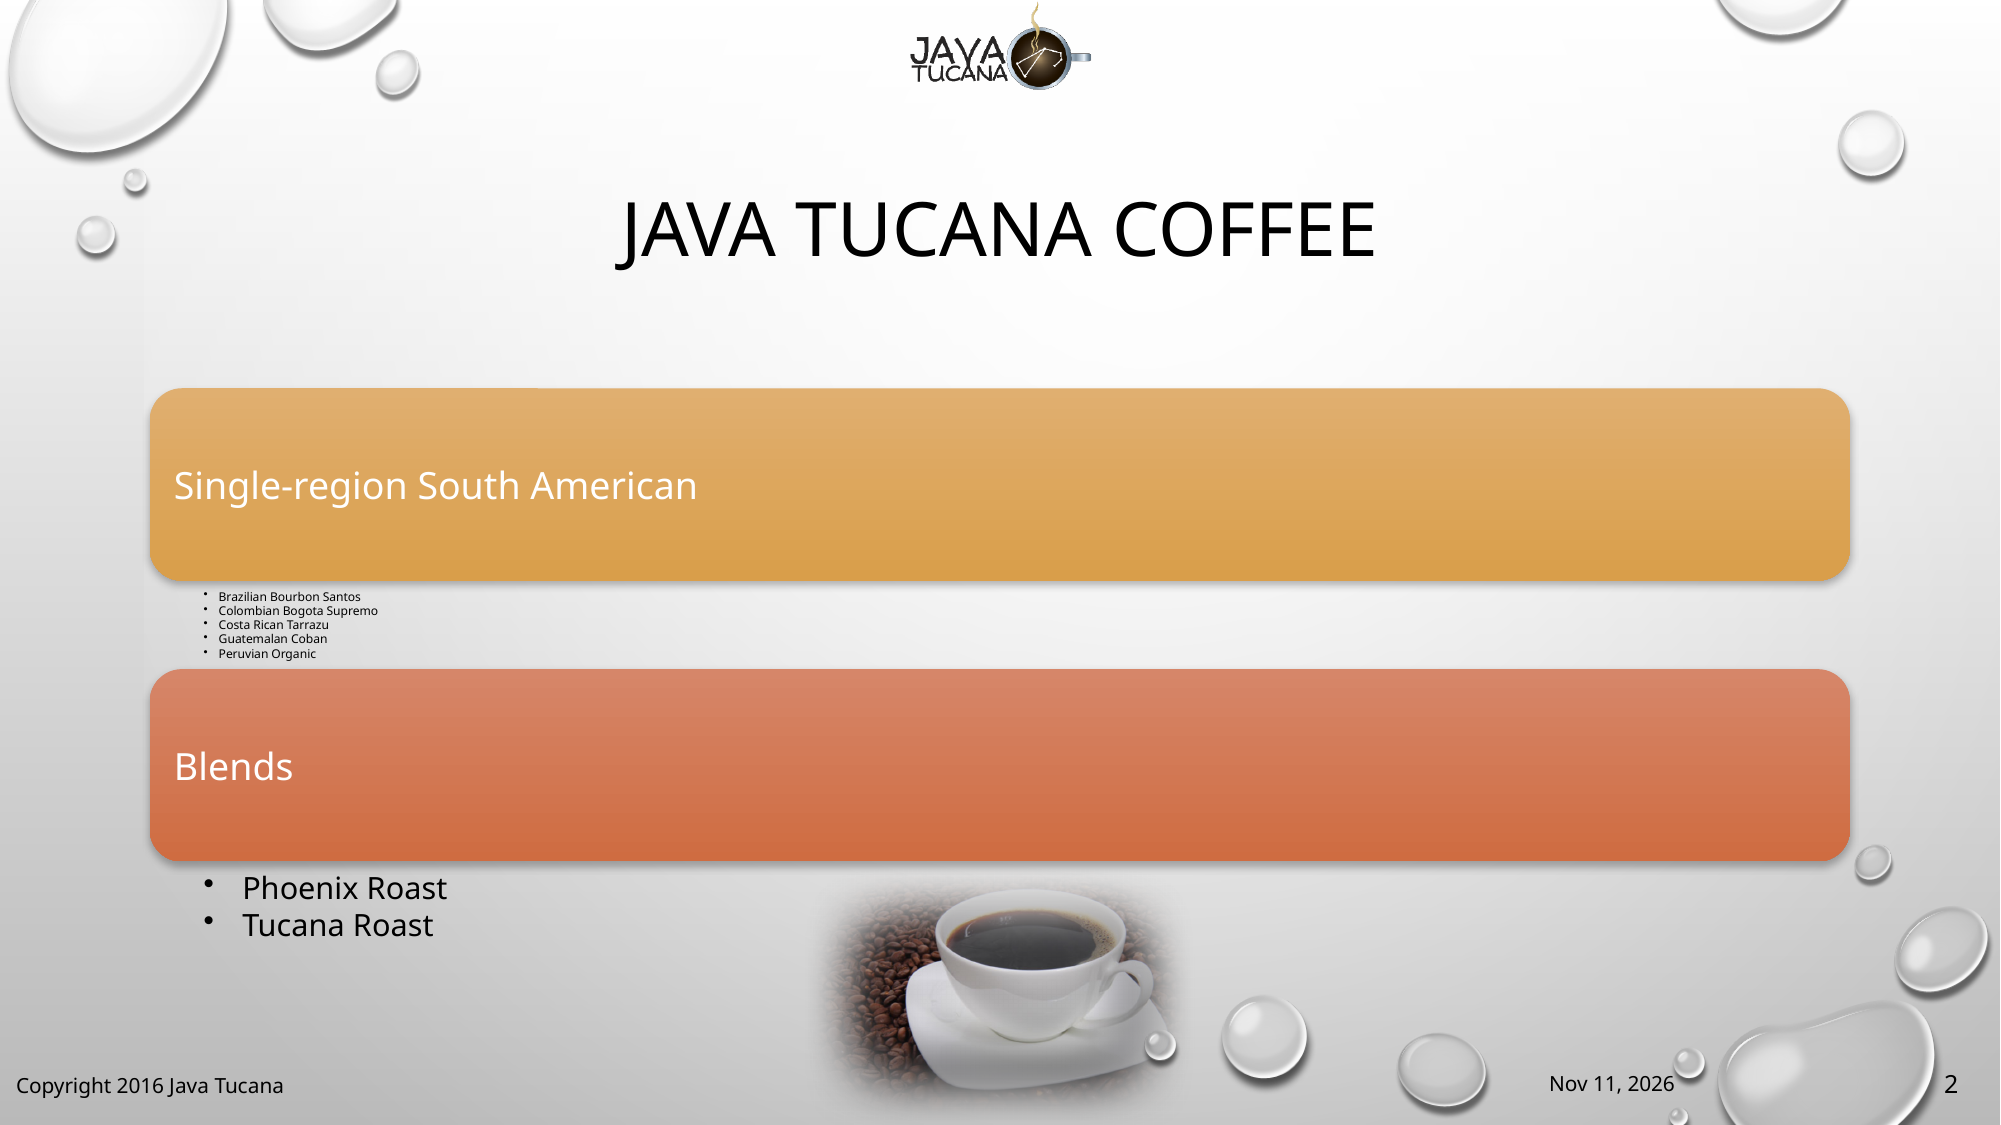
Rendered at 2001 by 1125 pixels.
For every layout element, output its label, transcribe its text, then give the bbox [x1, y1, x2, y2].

slide_number 18-Mar-16 [1239, 1055, 1690, 1116]
slide_number 2 [1848, 1055, 1974, 1116]
title Java Tucana Coffee [149, 101, 1851, 364]
footer Copyright 2016 Java Tucana [1, 1055, 1096, 1116]
picture [0, 0, 2001, 1125]
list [149, 388, 1851, 951]
